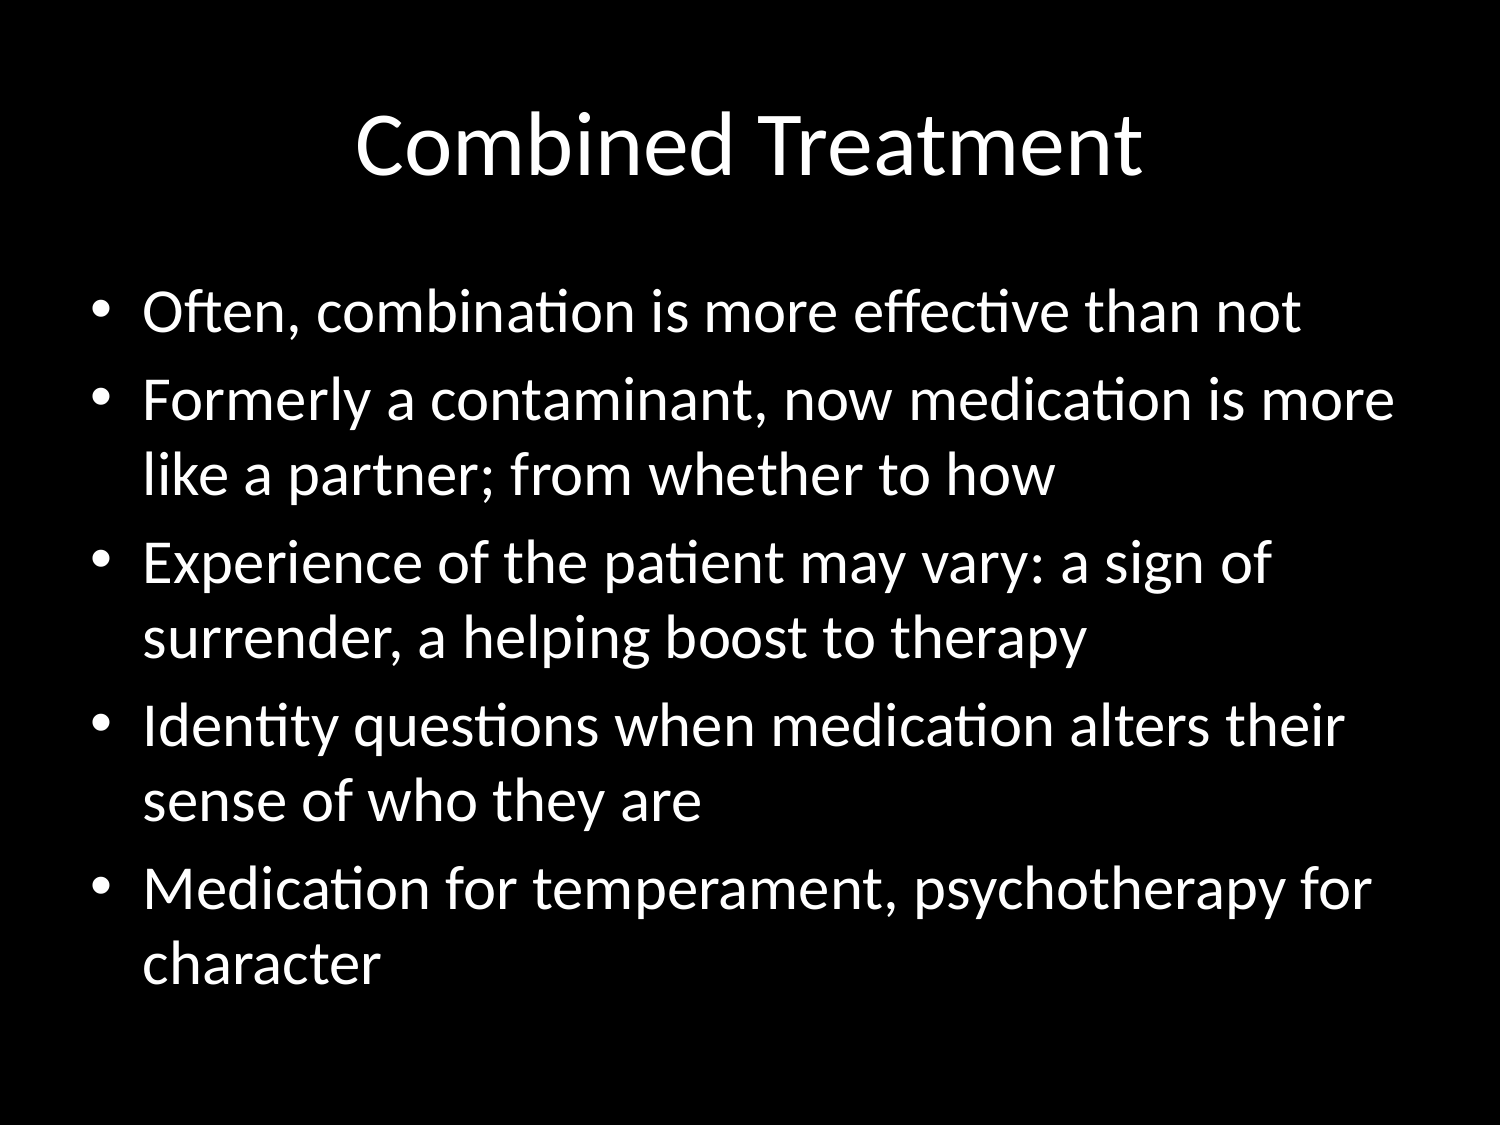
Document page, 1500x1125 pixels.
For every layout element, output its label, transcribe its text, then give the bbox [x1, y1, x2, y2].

list Often, combination is more effective than not Formerly a contaminant, now medication is more like a partner; from whether to how Experience of the patient may vary: a sign of surrender, a helping boost to therapy Identity questions when medication alters their sense of who they are Medication for temperament, psychotherapy for character [75, 262, 1425, 1005]
title Combined Treatment [75, 45, 1425, 233]
